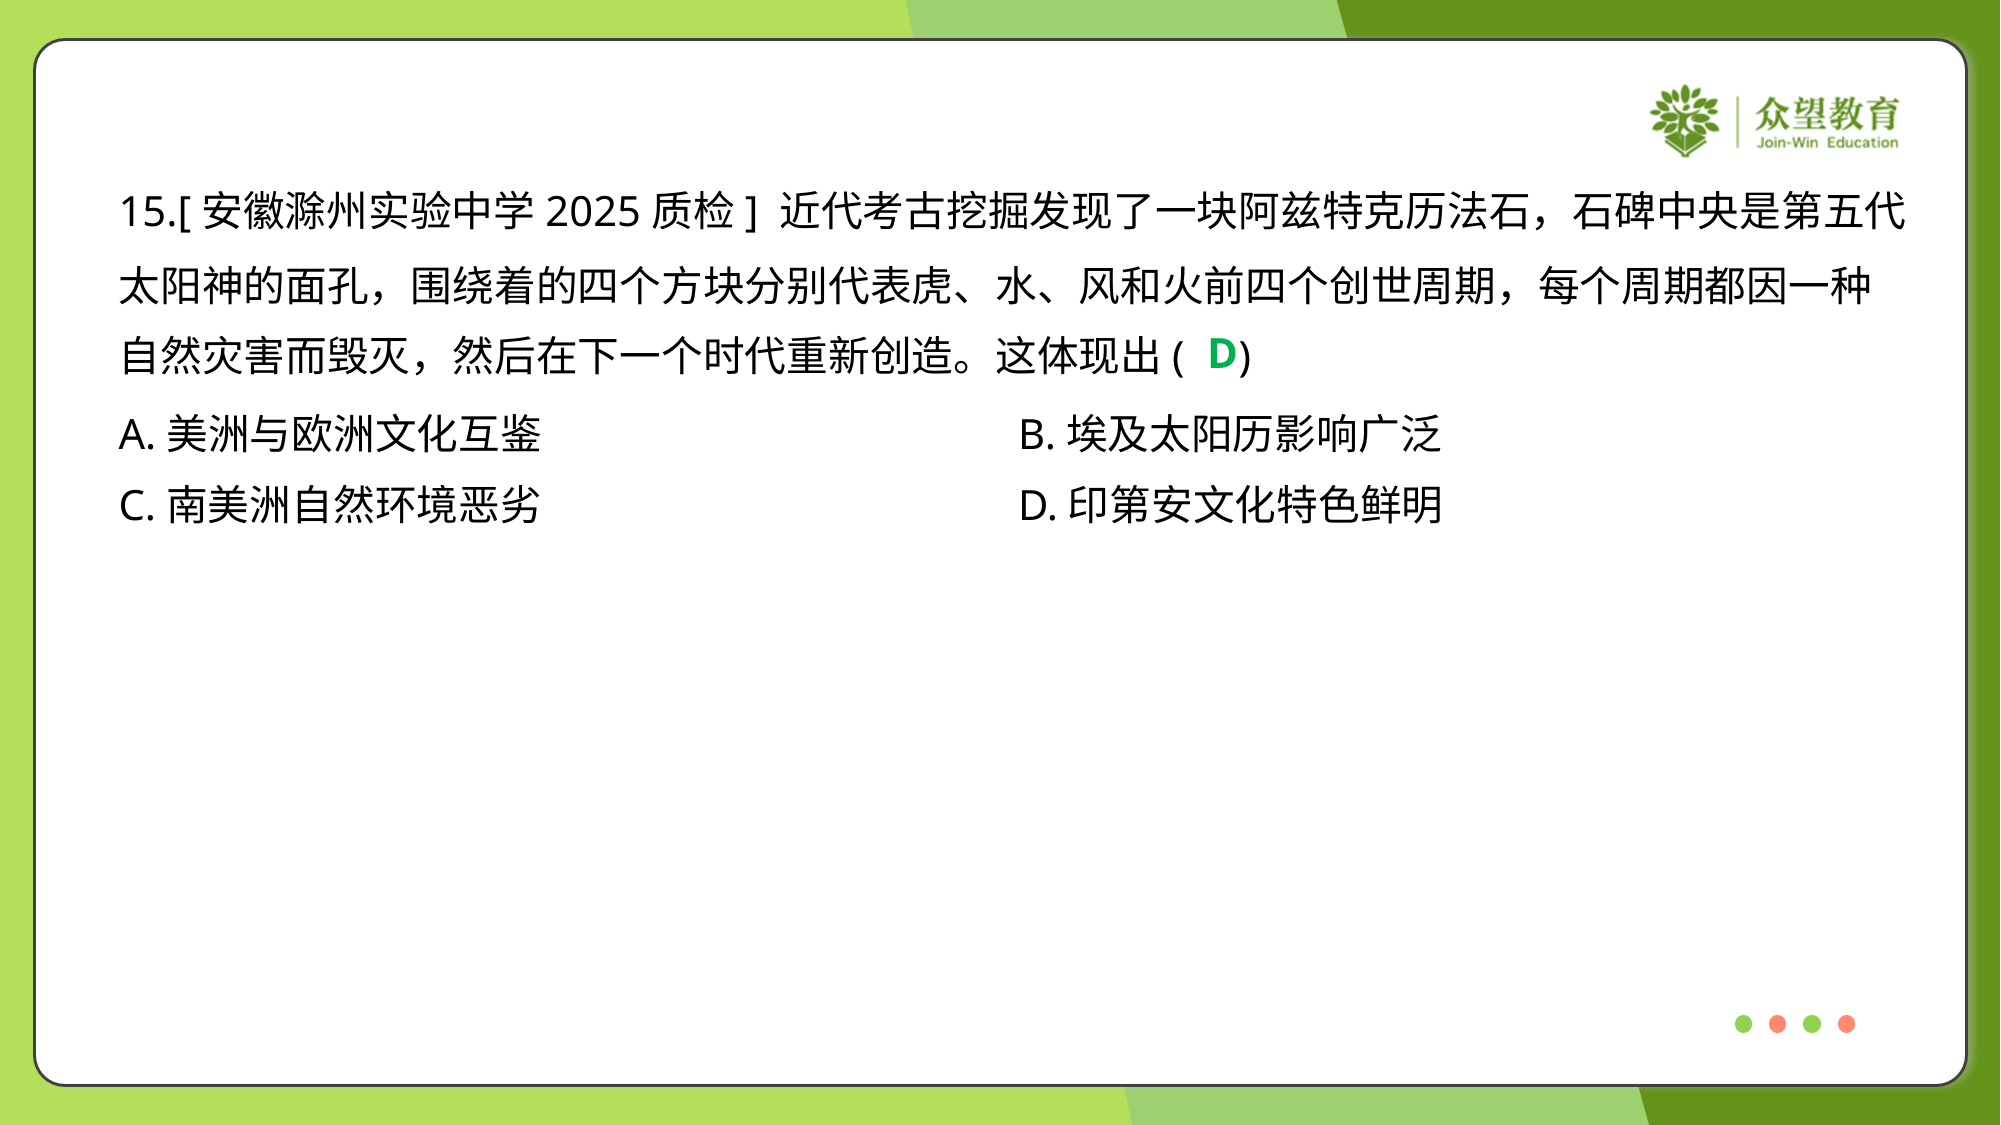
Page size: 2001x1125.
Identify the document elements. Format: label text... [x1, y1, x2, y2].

picture [0, 0, 2000, 1125]
text_box 15.[安徽滁州实验中学2025质检] 近代考古挖掘发现了一块阿兹特克历法石，石碑中央是第五代 太阳神的面孔，围绕着的四个方块分别代表虎、水、风和火前四个创世周期，每个周期都因一种 自然灾害而毁灭，然后在下一个时代重新创造。这体现出( ) [118, 159, 1883, 373]
text_box D [1190, 306, 1255, 371]
text_box A.美洲与欧洲文化互鉴 B.埃及太阳历影响广泛 C.南美洲自然环境恶劣 D.印第安文化特色鲜明 [118, 382, 1883, 522]
